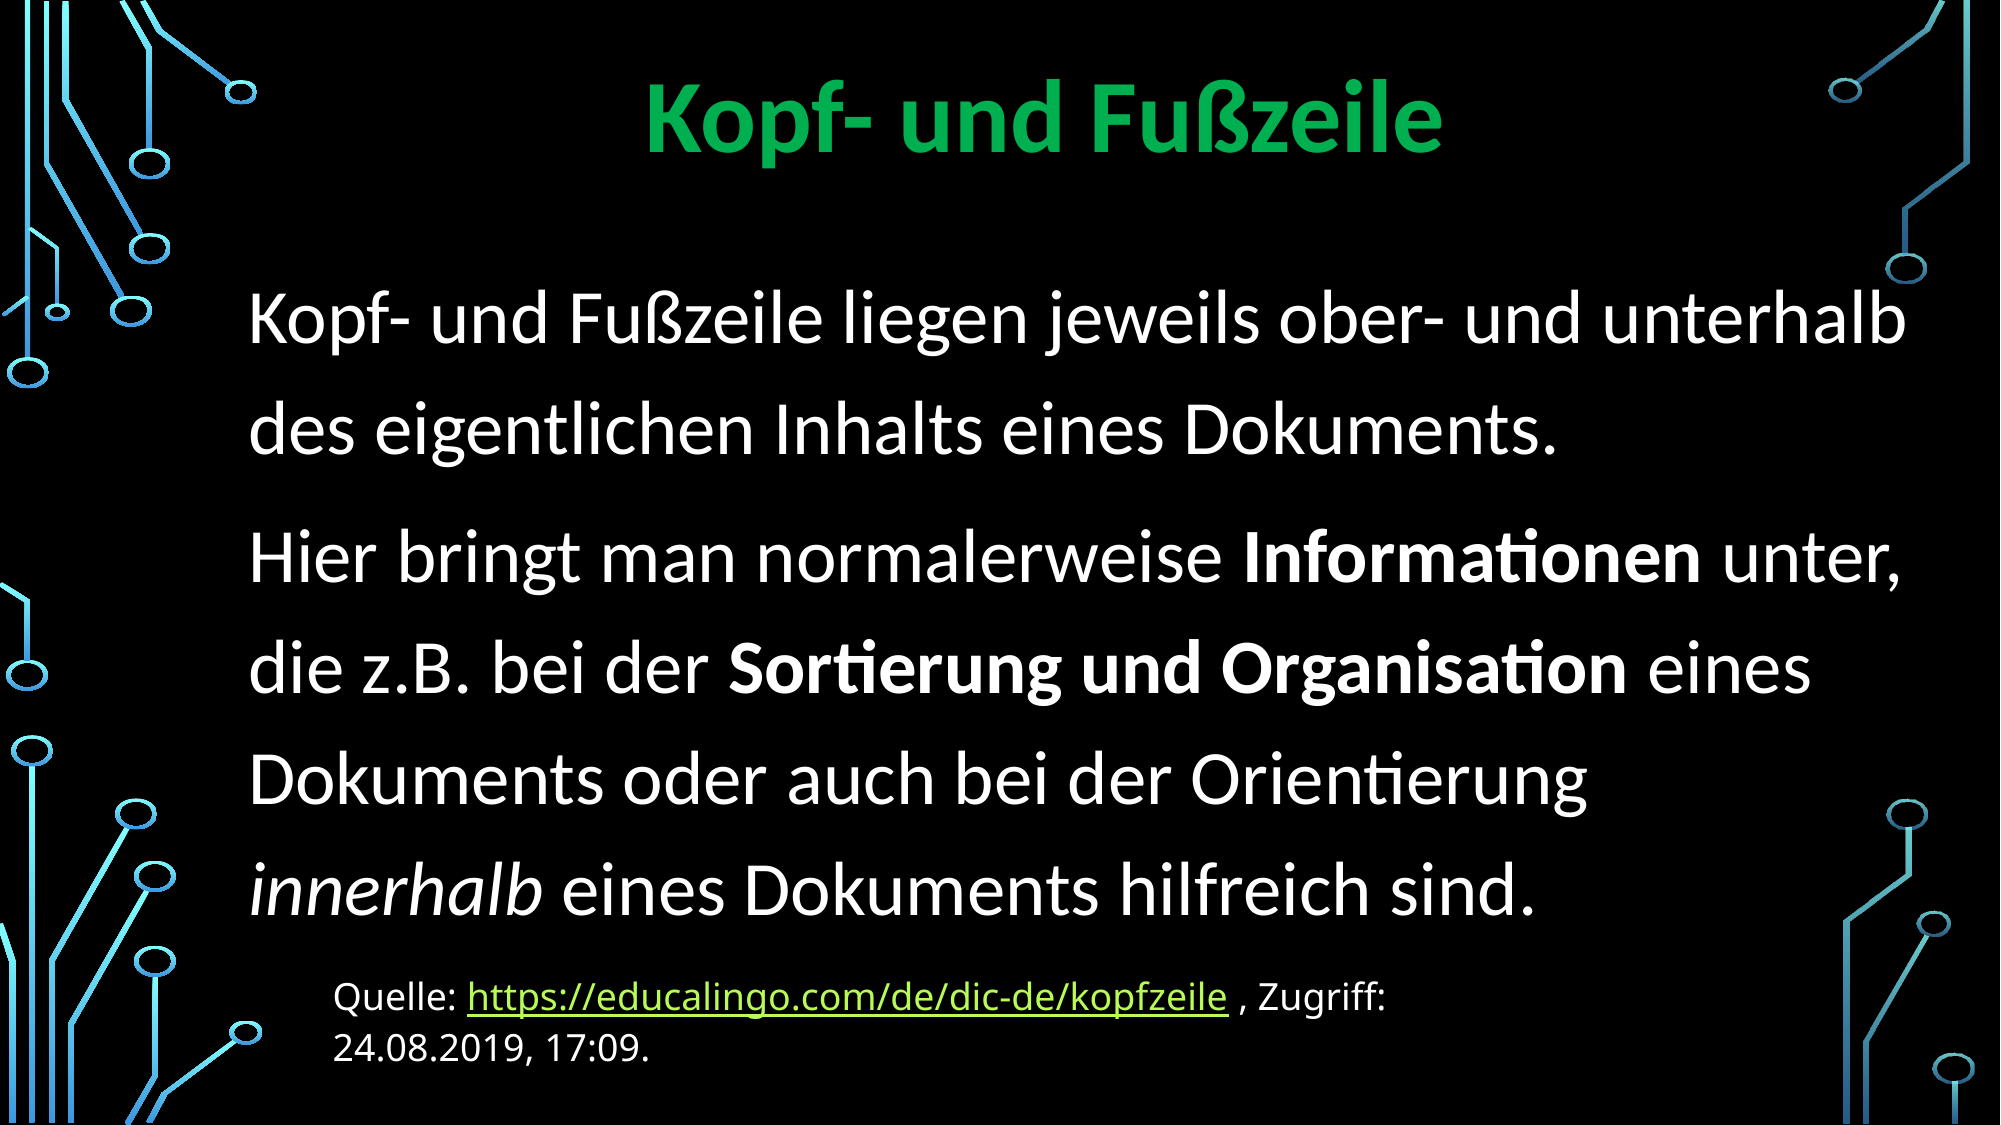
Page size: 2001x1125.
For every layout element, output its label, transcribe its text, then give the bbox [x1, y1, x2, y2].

text_box Quelle: https://educalingo.com/de/dic-de/kopfzeile , Zugriff: 24.08.2019, 17:09. [317, 966, 1426, 1077]
title Kopf- und Fußzeile [233, 0, 1859, 240]
list Kopf- und Fußzeile liegen jeweils ober- und unterhalb des eigentlichen Inhalts eines Dokuments. Hier bringt man normalerweise Informationen unter, die z.B. bei der Sortierung und Organisation eines Dokuments oder auch bei der Orientierung innerhalb eines Dokuments hilfreich sind. [233, 240, 1935, 1085]
